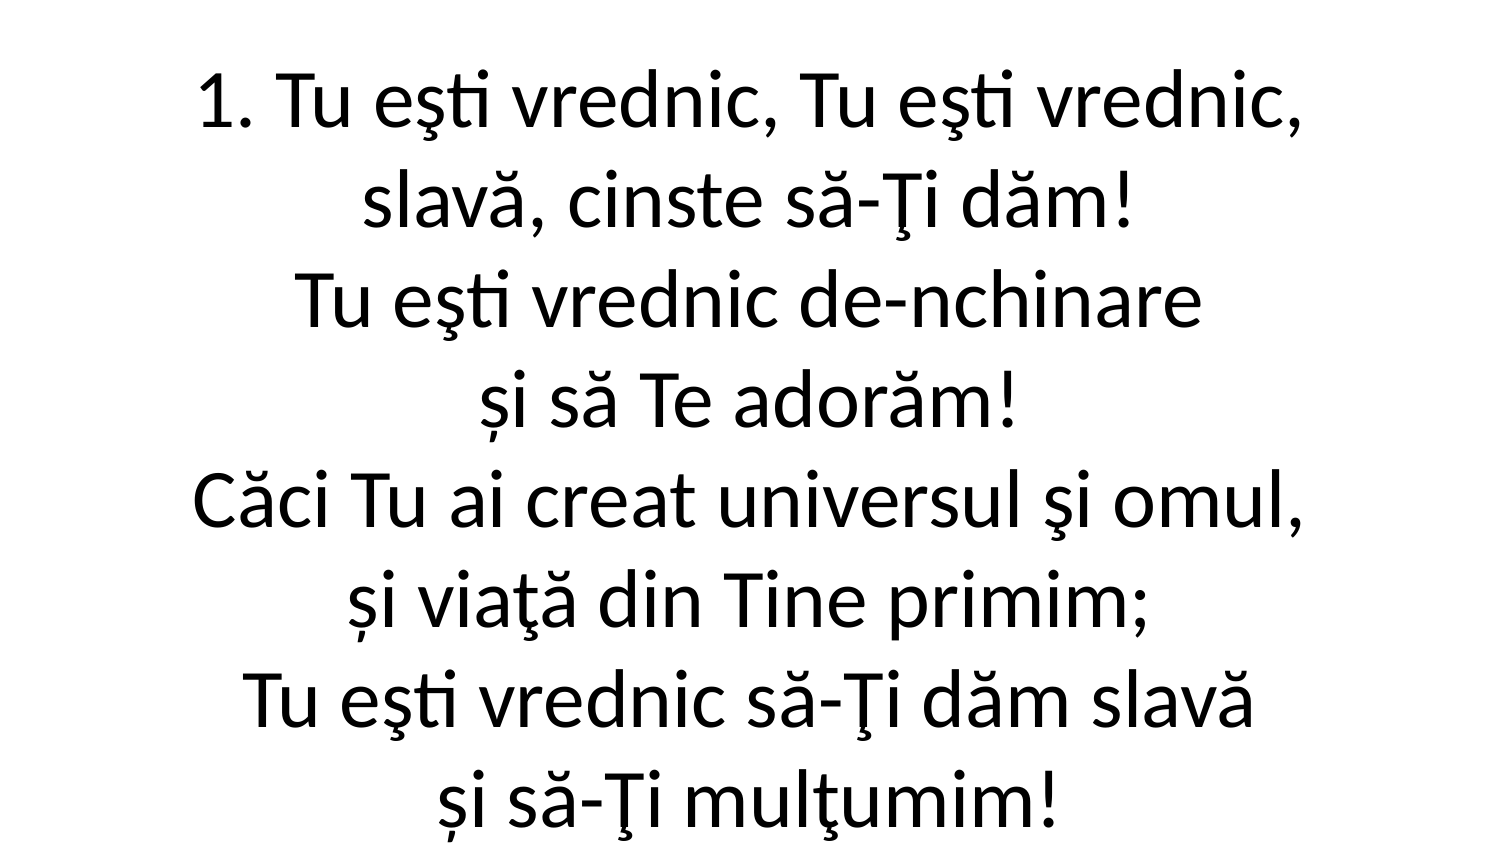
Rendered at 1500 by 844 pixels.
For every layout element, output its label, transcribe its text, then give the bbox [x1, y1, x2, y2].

text_box 1. Tu eşti vrednic, Tu eşti vrednic, slavă, cinste să-Ţi dăm! Tu eşti vrednic de-nchinare și să Te adorăm! Căci Tu ai creat universul şi omul, și viaţă din Tine primim; Tu eşti vrednic să-Ţi dăm slavă și să-Ţi mulţumim! [177, 0, 1322, 844]
